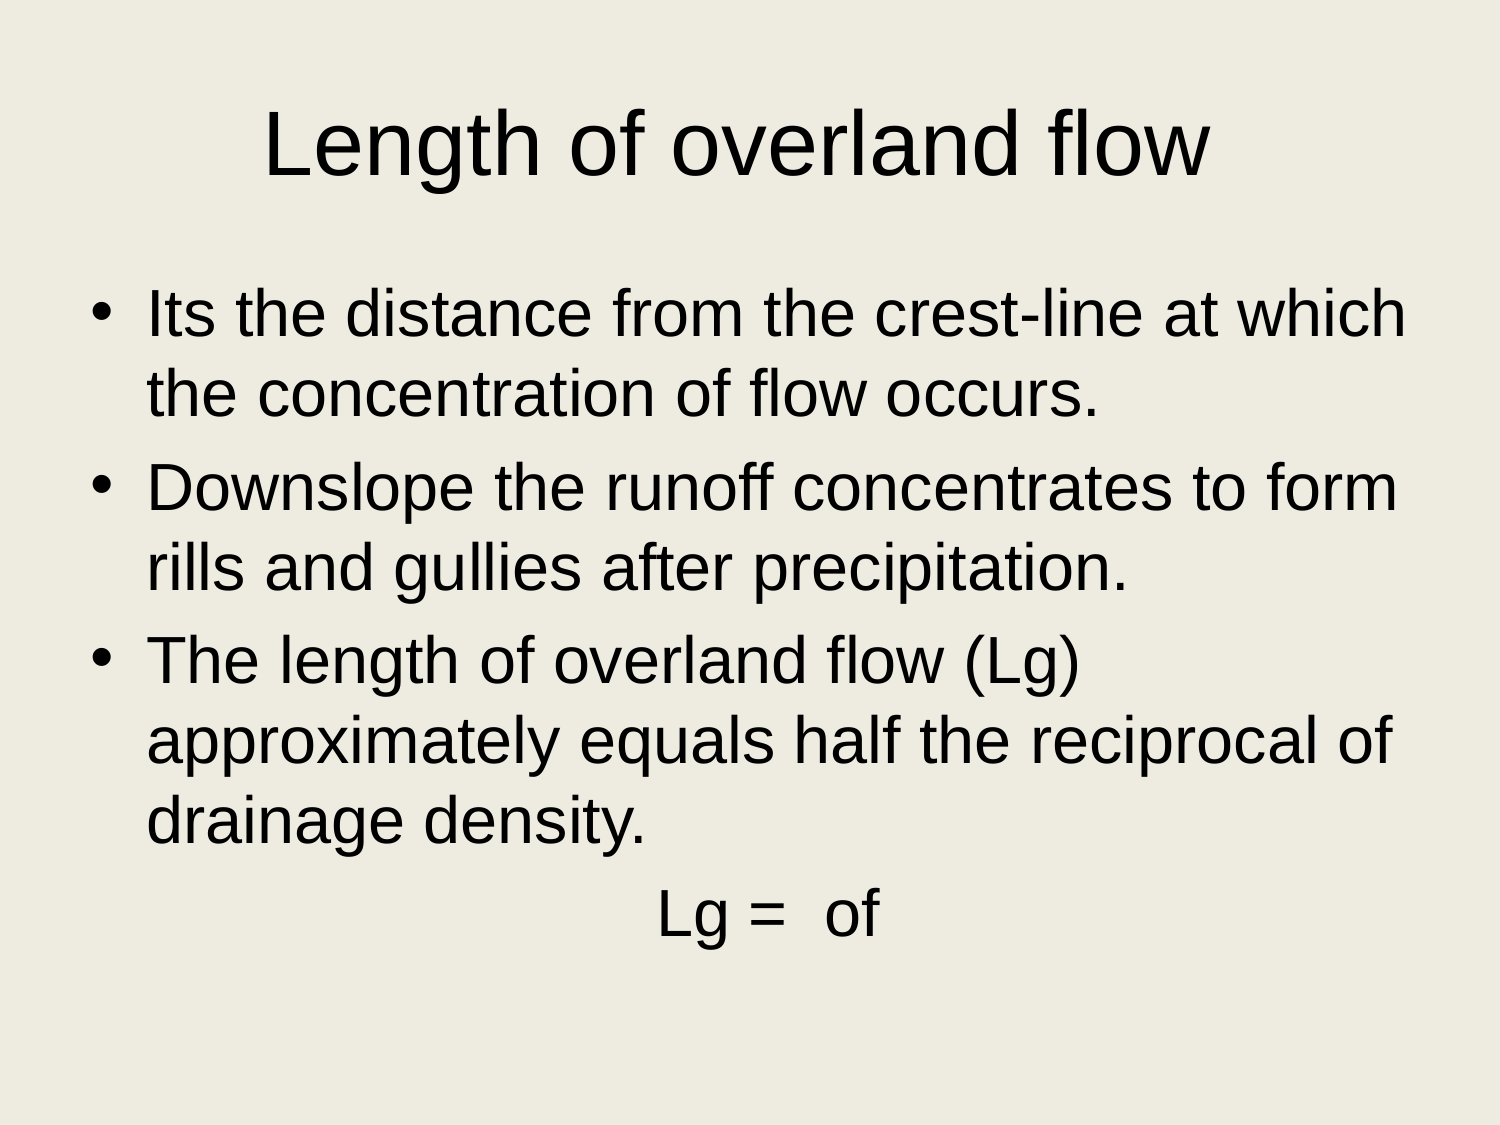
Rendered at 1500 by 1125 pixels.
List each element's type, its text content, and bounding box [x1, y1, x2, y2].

title Length of overland flow [75, 45, 1425, 233]
